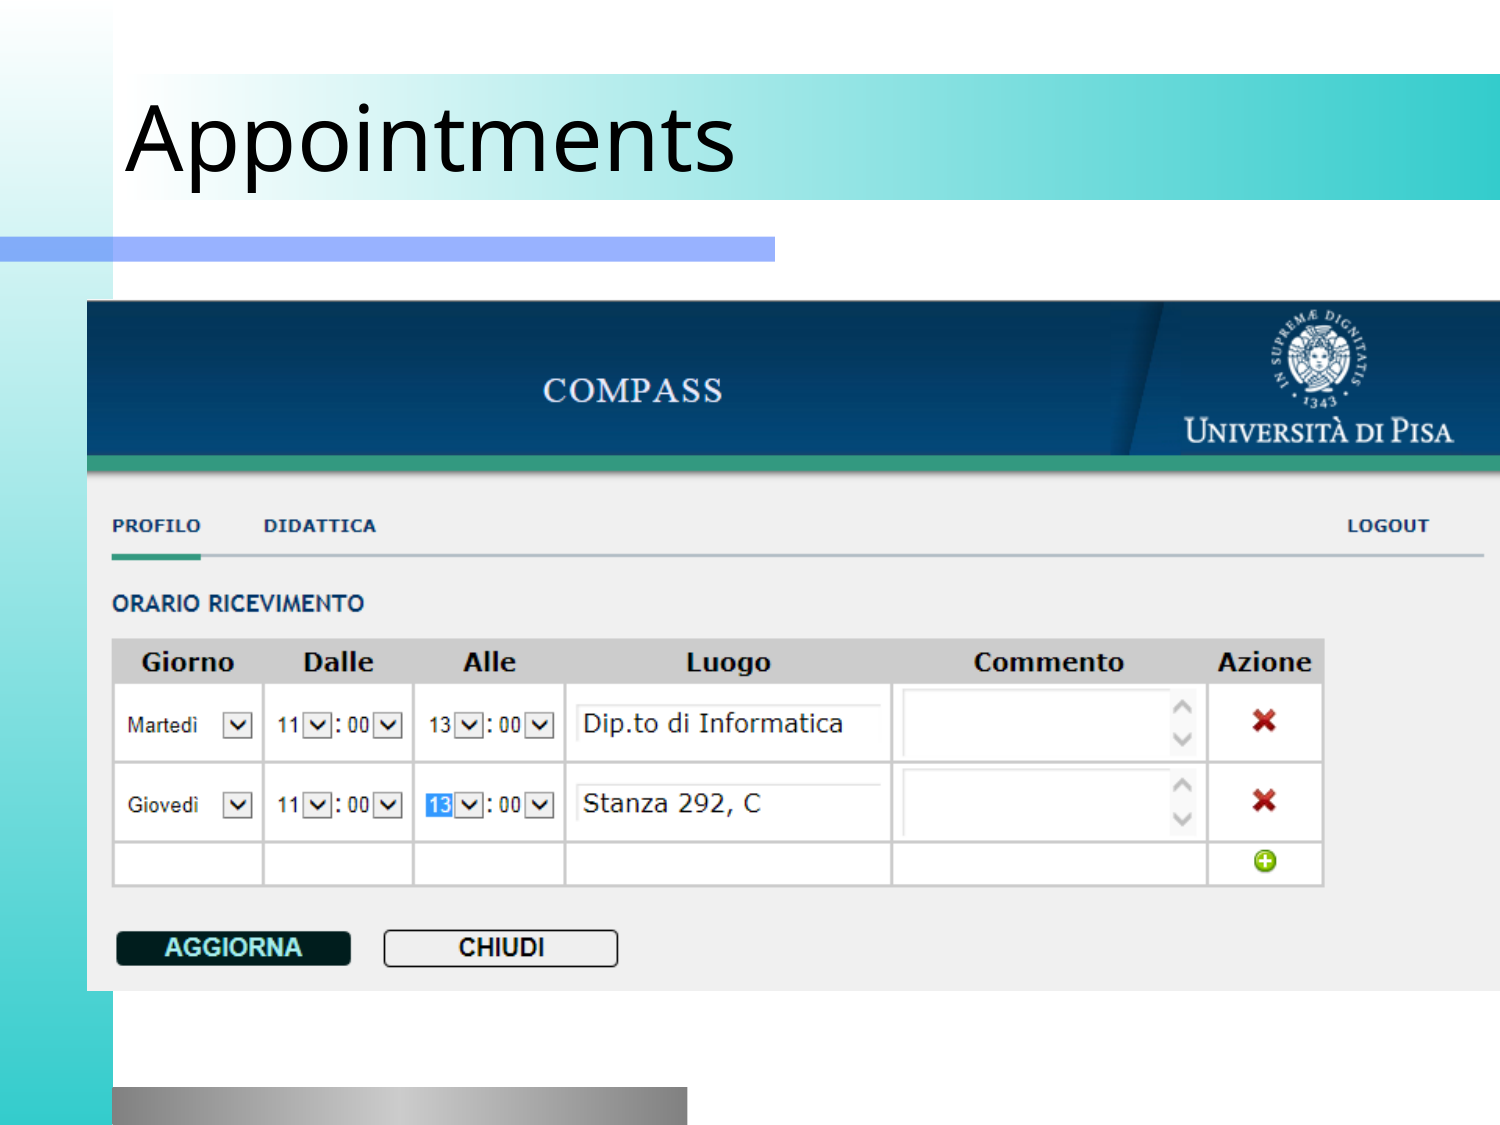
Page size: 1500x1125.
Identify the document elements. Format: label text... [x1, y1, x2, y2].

title Appointments [110, 40, 1386, 229]
picture [87, 299, 1500, 991]
